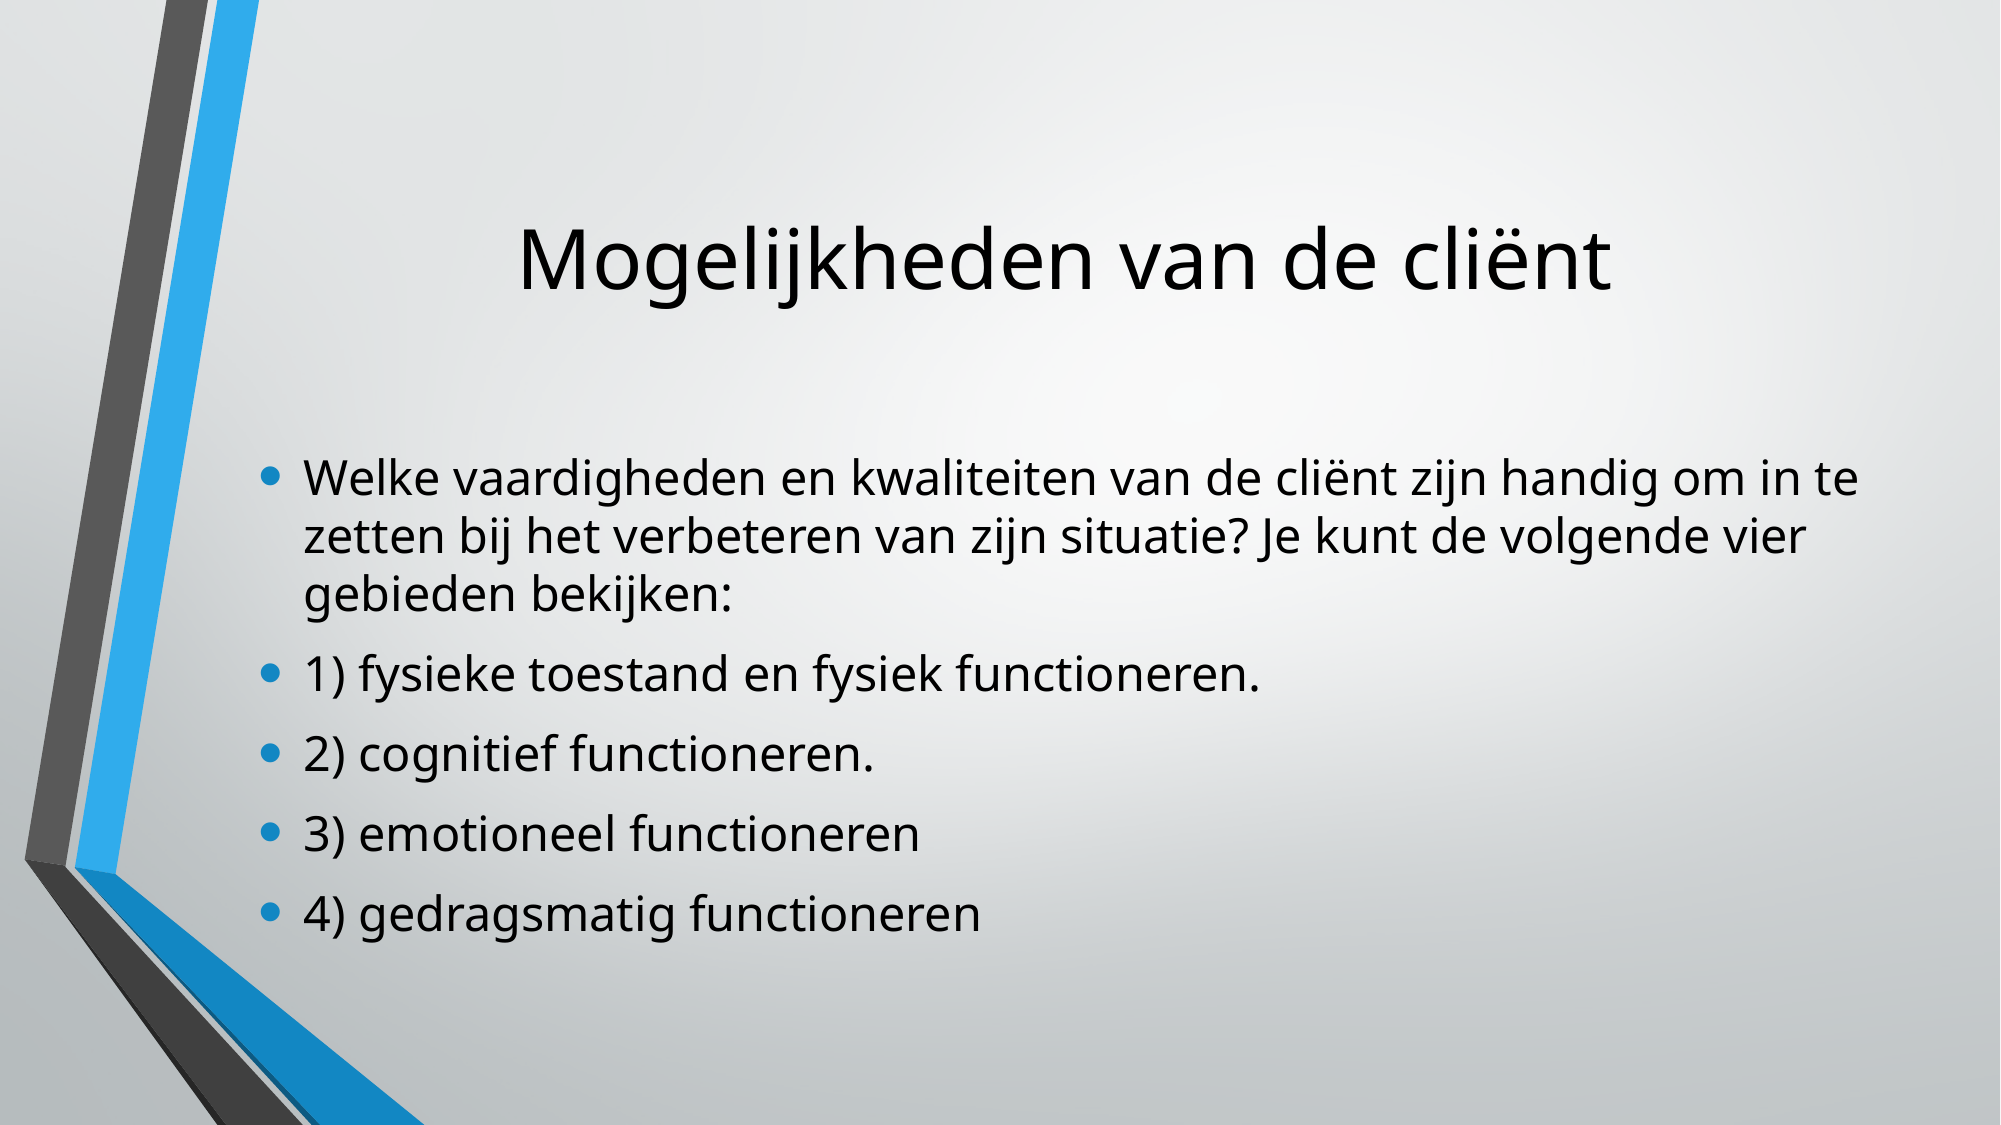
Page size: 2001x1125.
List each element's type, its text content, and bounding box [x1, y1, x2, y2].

title Mogelijkheden van de cliënt [243, 112, 1887, 400]
list Welke vaardigheden en kwaliteiten van de cliënt zijn handig om in te zetten bij het verbeteren van zijn situatie? Je kunt de volgende vier gebieden bekijken: 1) fysieke toestand en fysiek functioneren. 2) cognitief functioneren. 3) emotioneel functioneren 4) gedragsmatig functioneren [243, 437, 1887, 950]
